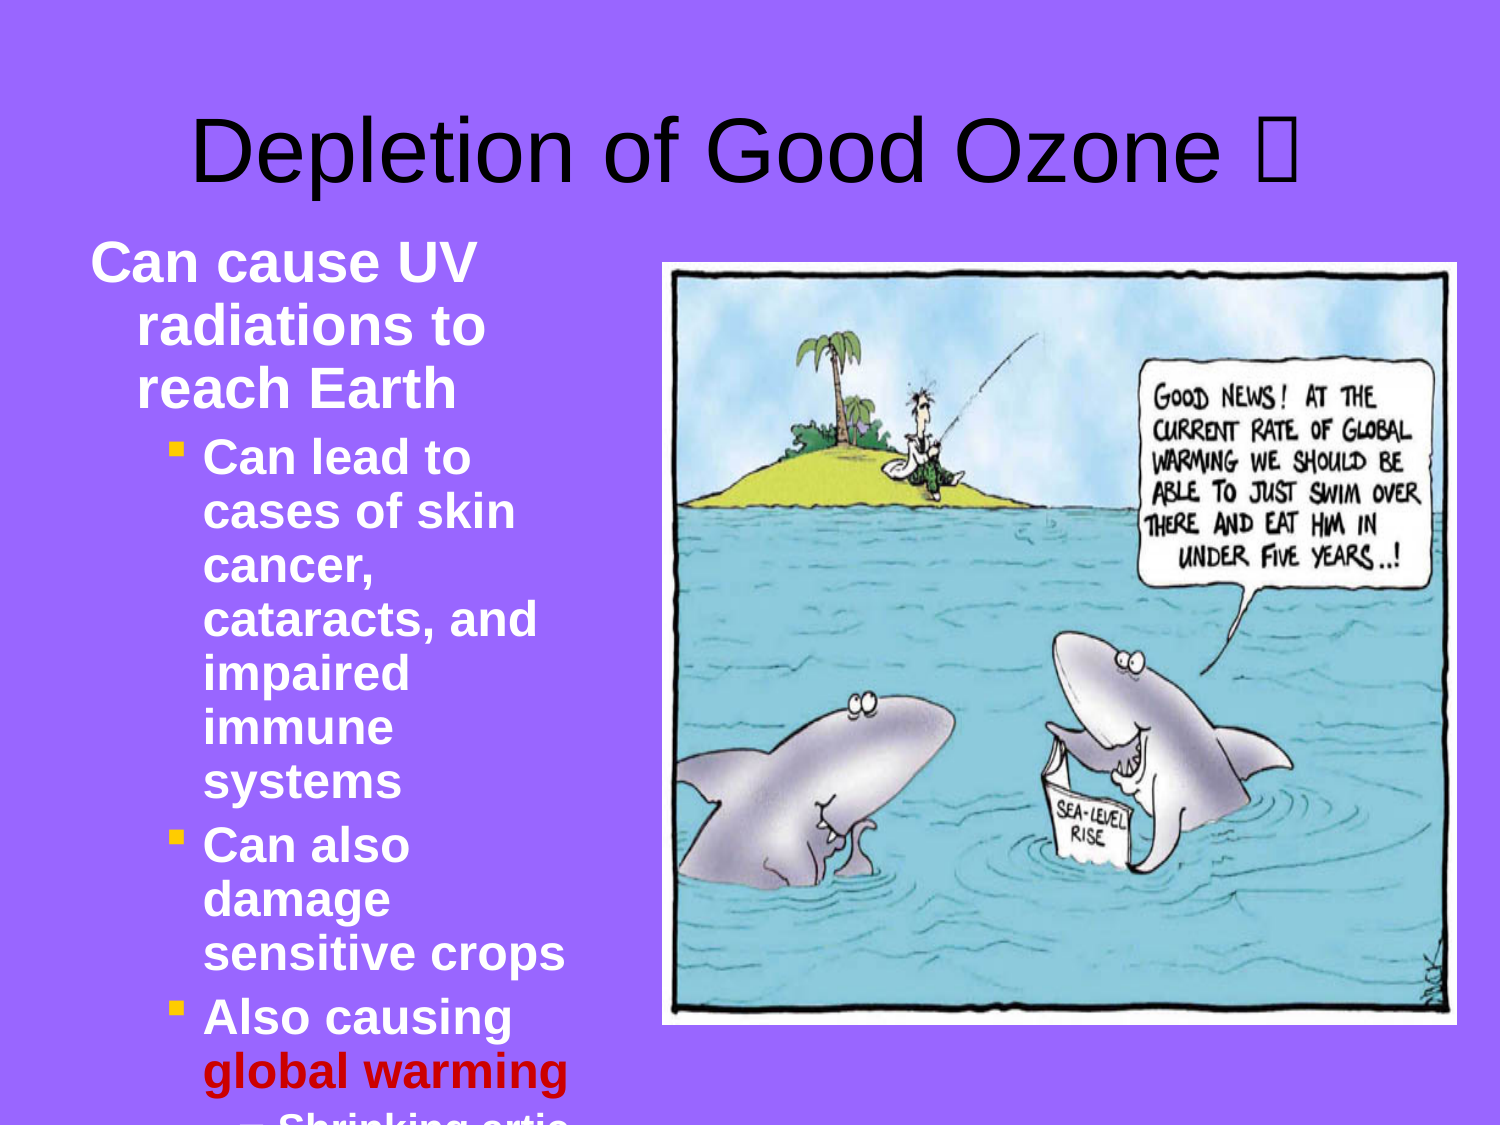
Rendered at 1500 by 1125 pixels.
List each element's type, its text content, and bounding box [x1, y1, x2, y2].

list Can cause UV radiations to reach Earth Can lead to cases of skin cancer, cataracts, and impaired immune systems Can also damage sensitive crops Also causing global warming Shrinking artic ices Rising sea level [0, 224, 614, 951]
title Depletion of Good Ozone  [49, 37, 1446, 256]
picture [662, 262, 1457, 1026]
